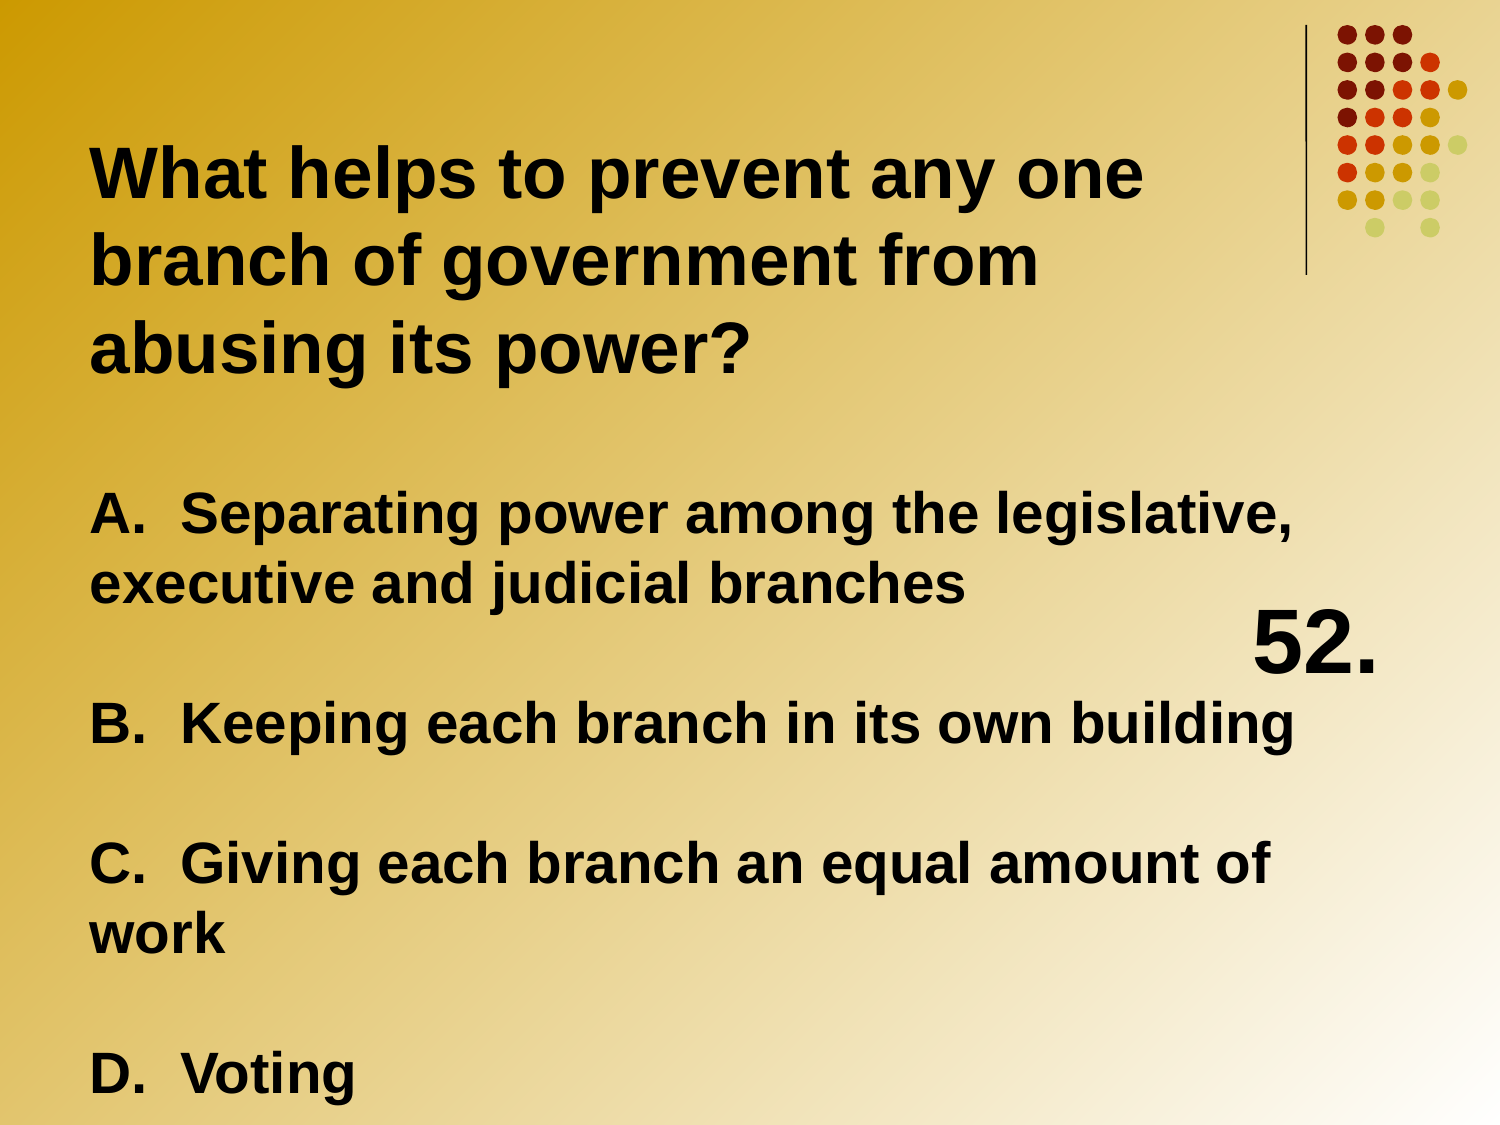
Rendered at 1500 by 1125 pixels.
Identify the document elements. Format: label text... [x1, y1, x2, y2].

text_box 52. [1237, 574, 1463, 700]
text_box What helps to prevent any one branch of government from abusing its power? A. Separating power among the legislative, executive and judicial branches B. Keeping each branch in its own building C. Giving each branch an equal amount of work D. Voting [75, 899, 1313, 1113]
